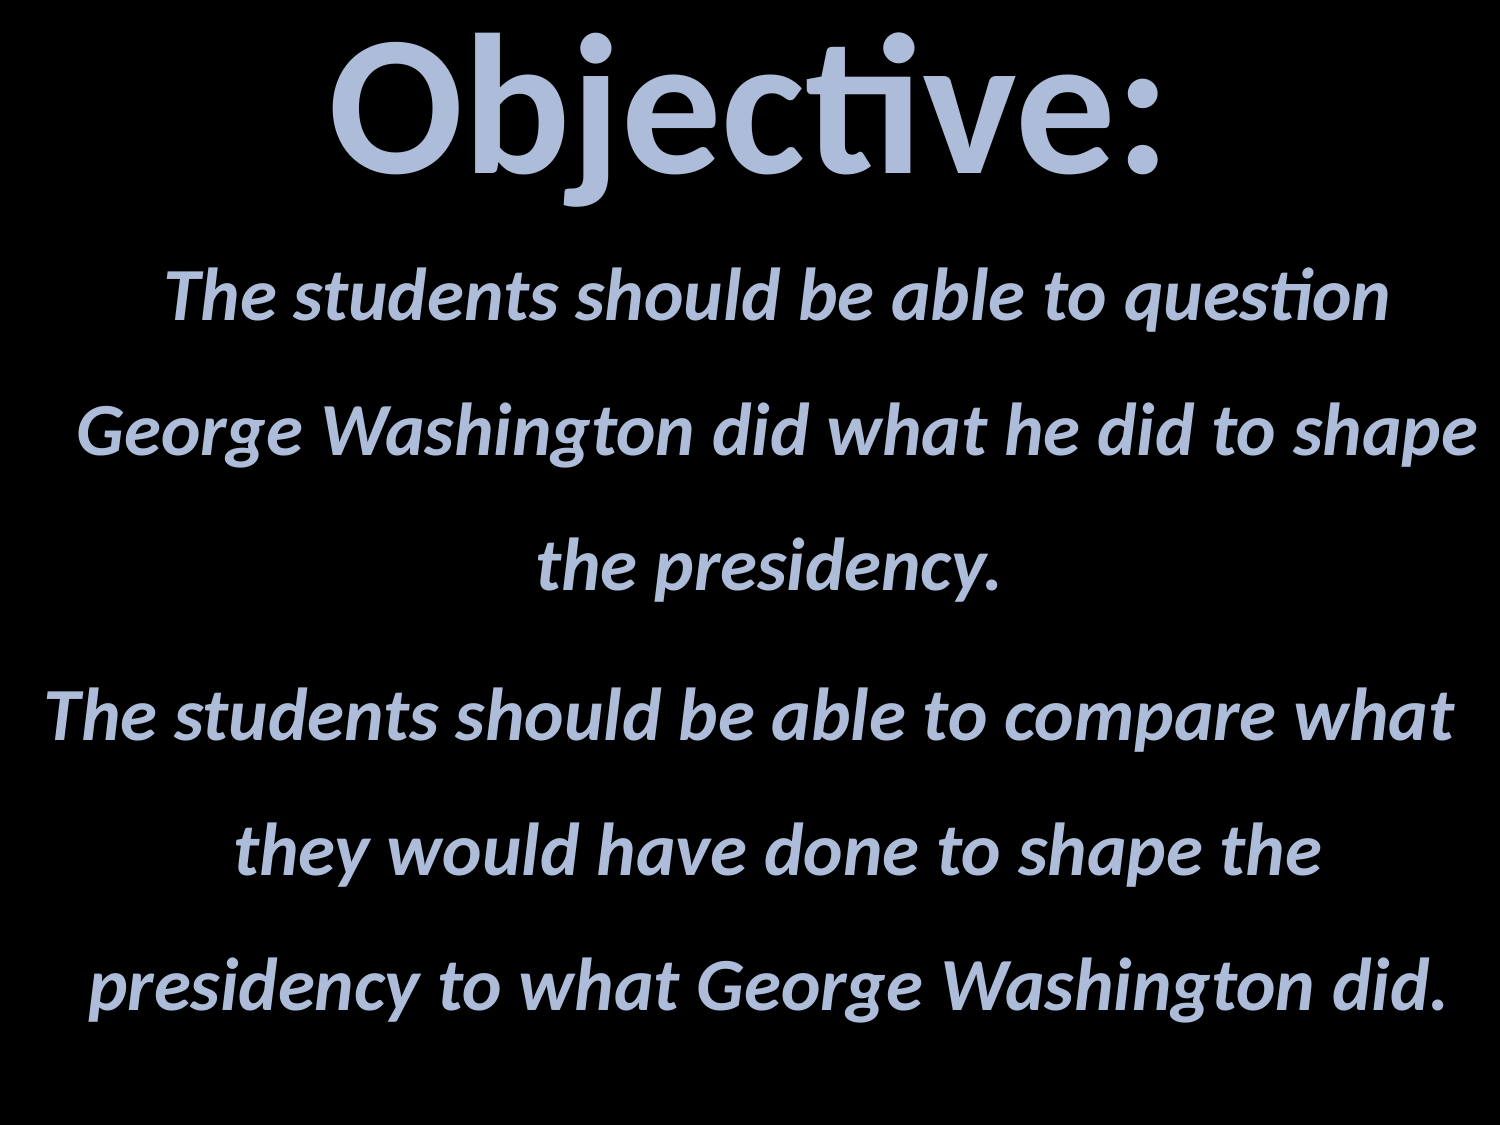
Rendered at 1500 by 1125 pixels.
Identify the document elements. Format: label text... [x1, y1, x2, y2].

title Objective: [74, 0, 1426, 87]
list The students should be able to question George Washington did what he did to shape the presidency. The students should be able to compare what they would have done to shape the presidency to what George Washington did. [0, 87, 1500, 1125]
